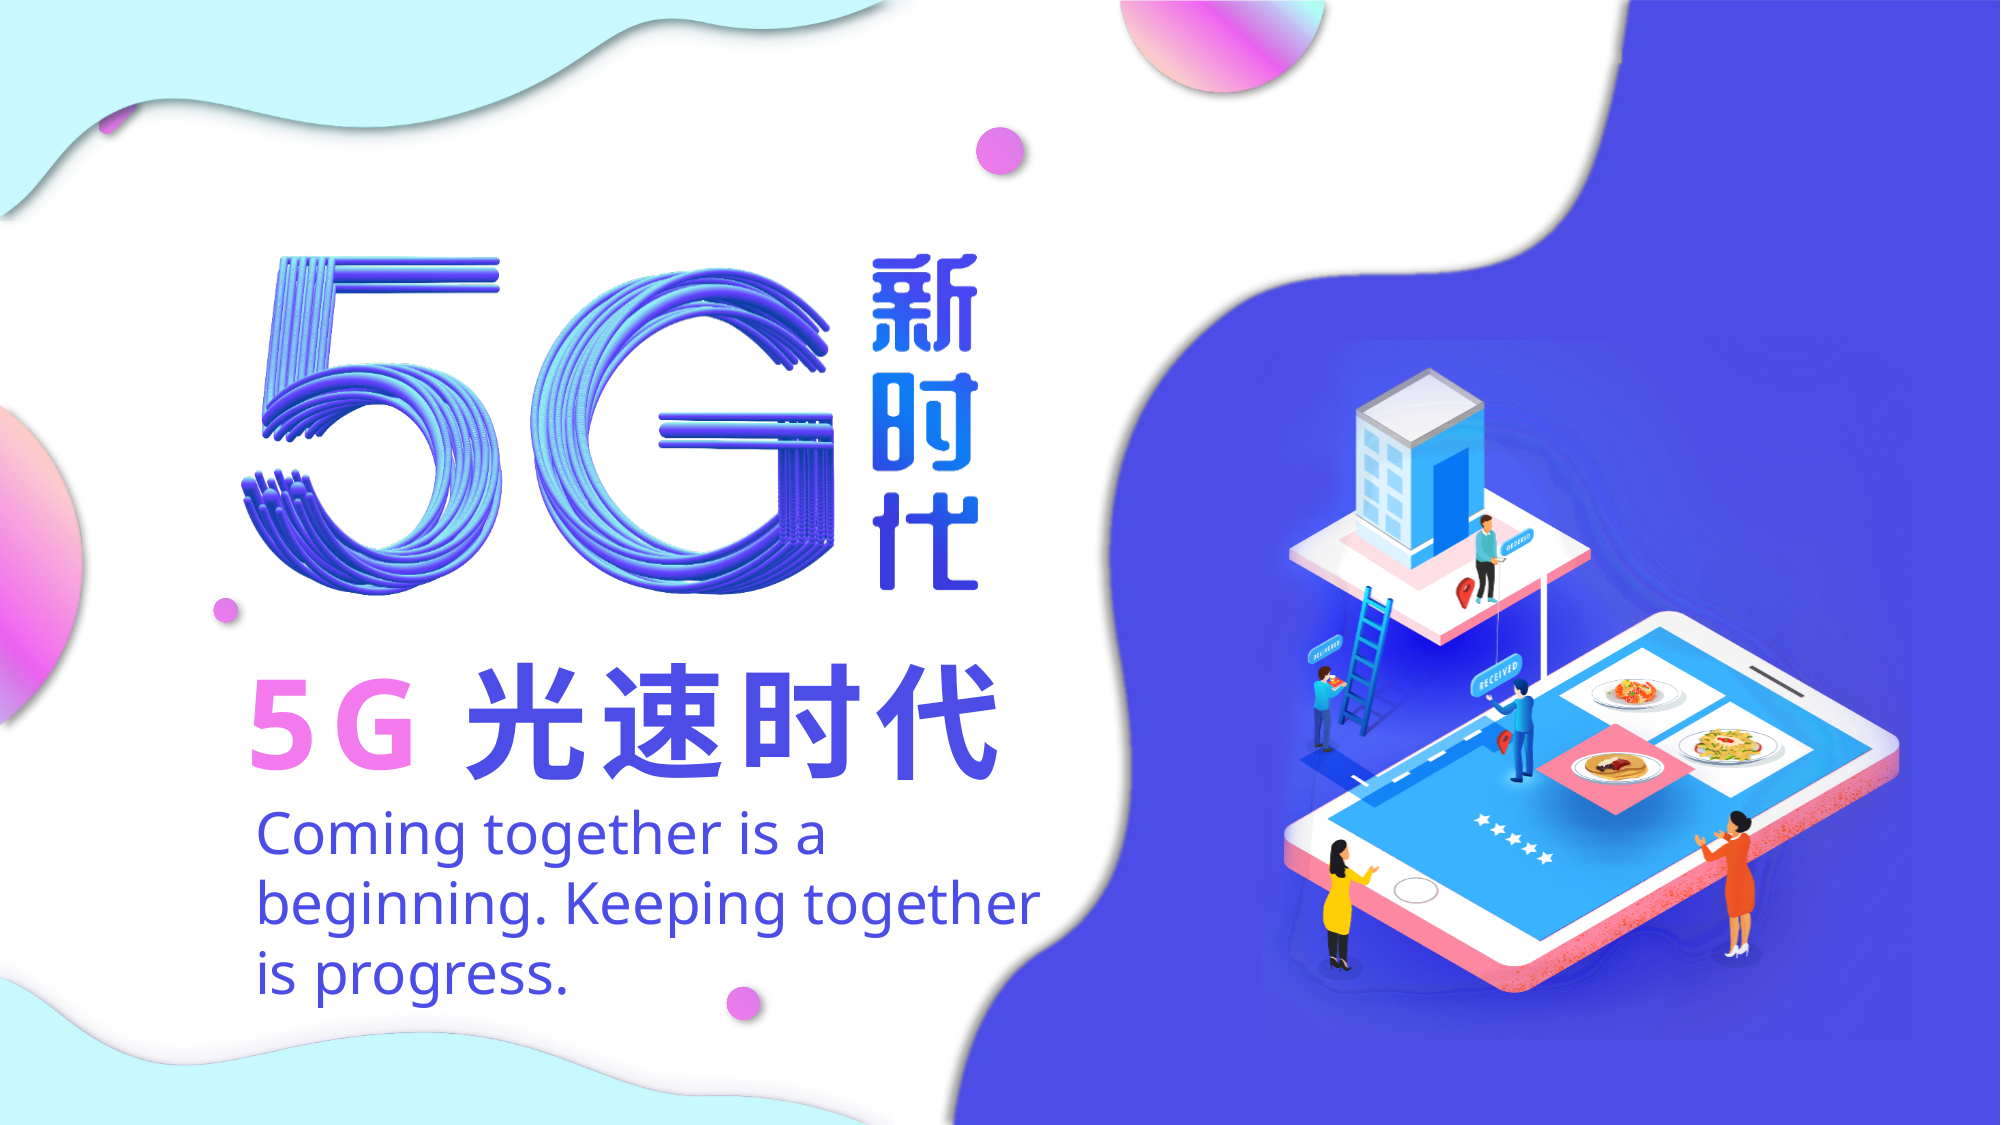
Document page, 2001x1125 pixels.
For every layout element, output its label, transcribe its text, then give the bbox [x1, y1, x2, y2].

text_box [212, 603, 239, 624]
picture [0, 0, 2000, 1125]
text_box Coming together is a beginning. Keeping together is progress. [240, 788, 907, 1014]
picture [0, 949, 894, 1125]
text_box 5G光速时代 [231, 636, 907, 802]
picture [0, 370, 125, 769]
